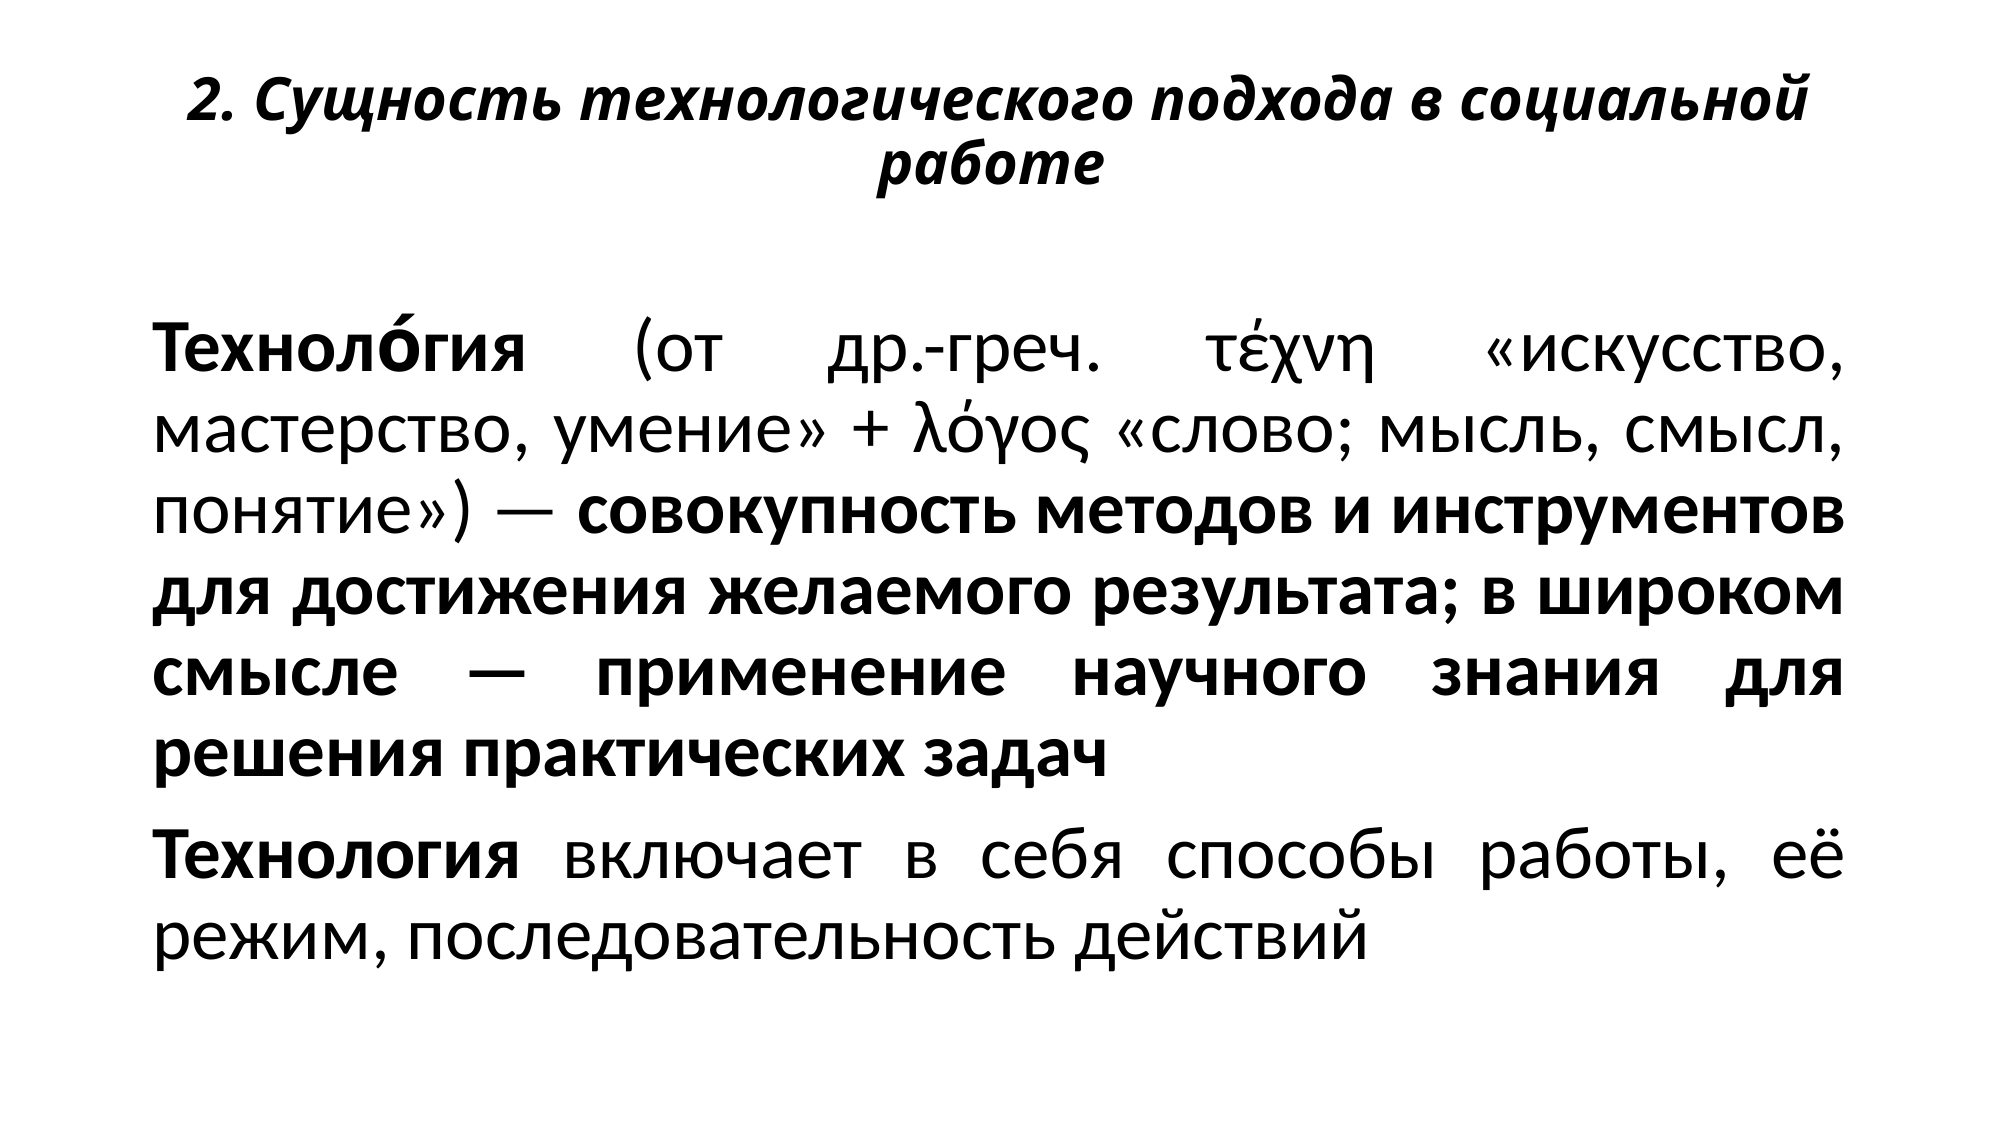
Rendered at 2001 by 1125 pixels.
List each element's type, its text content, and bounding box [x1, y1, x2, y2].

list Техноло́гия (от др.-греч. τέχνη «искусство, мастерство, умение» + λόγος «слово; мысль, смысл, понятие») — совокупность методов и инструментов для достижения желаемого результата; в широком смысле — применение научного знания для решения практических задач Технология включает в себя способы работы, её режим, последовательность действий [137, 299, 1863, 1014]
title 2. Сущность технологического подхода в социальной работе [137, 59, 1863, 278]
